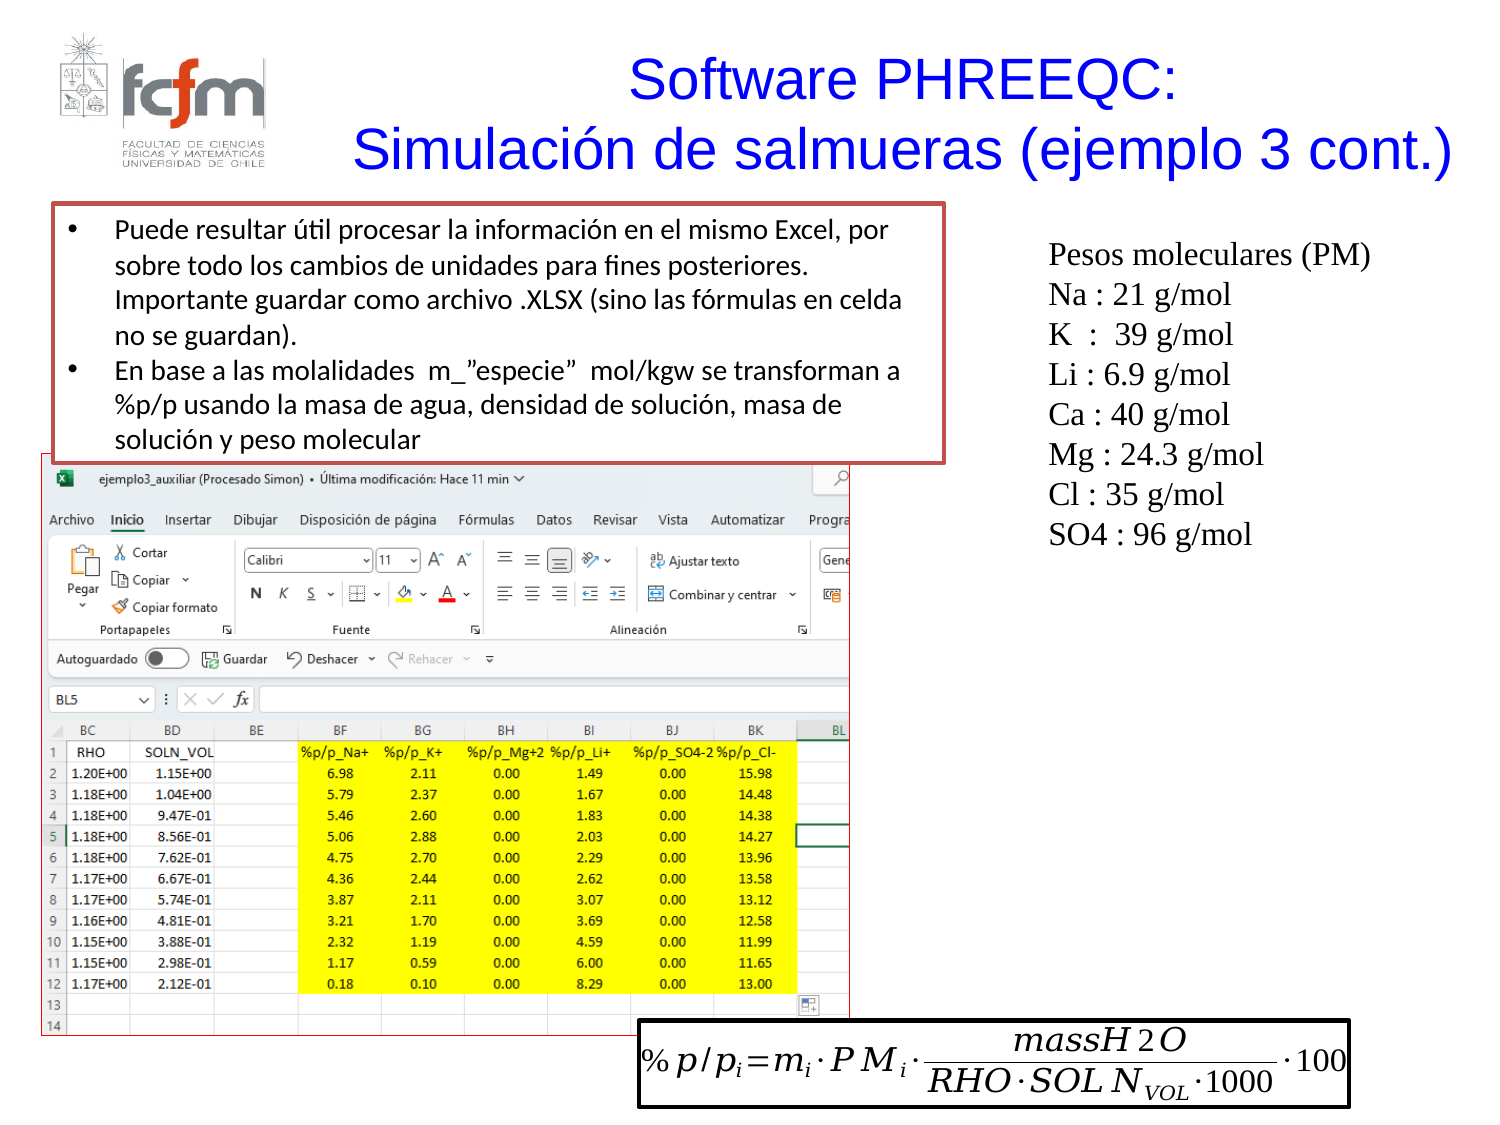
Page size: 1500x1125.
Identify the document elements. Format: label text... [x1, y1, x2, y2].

text_box Software PHREEQC: Simulación de salmueras (ejemplo 3 cont.) [458, 16, 1350, 206]
picture [40, 453, 851, 1036]
text_box Puede resultar útil procesar la información en el mismo Excel, por sobre todo los cambios de unidades para fines posteriores. Importante guardar como archivo .XLSX (sino las fórmulas en celda no se guardan). En base a las molalidades m_”especie” mol/kgw se transforman a %p/p usando la masa de agua, densidad de solución, masa de solución y peso molecular [51, 201, 946, 465]
text_box Pesos moleculares (PM) Na : 21 g/mol K : 39 g/mol Li : 6.9 g/mol Ca : 40 g/mol Mg : 24.3 g/mol Cl : 35 g/mol SO4 : 96 g/mol [1033, 225, 1447, 560]
